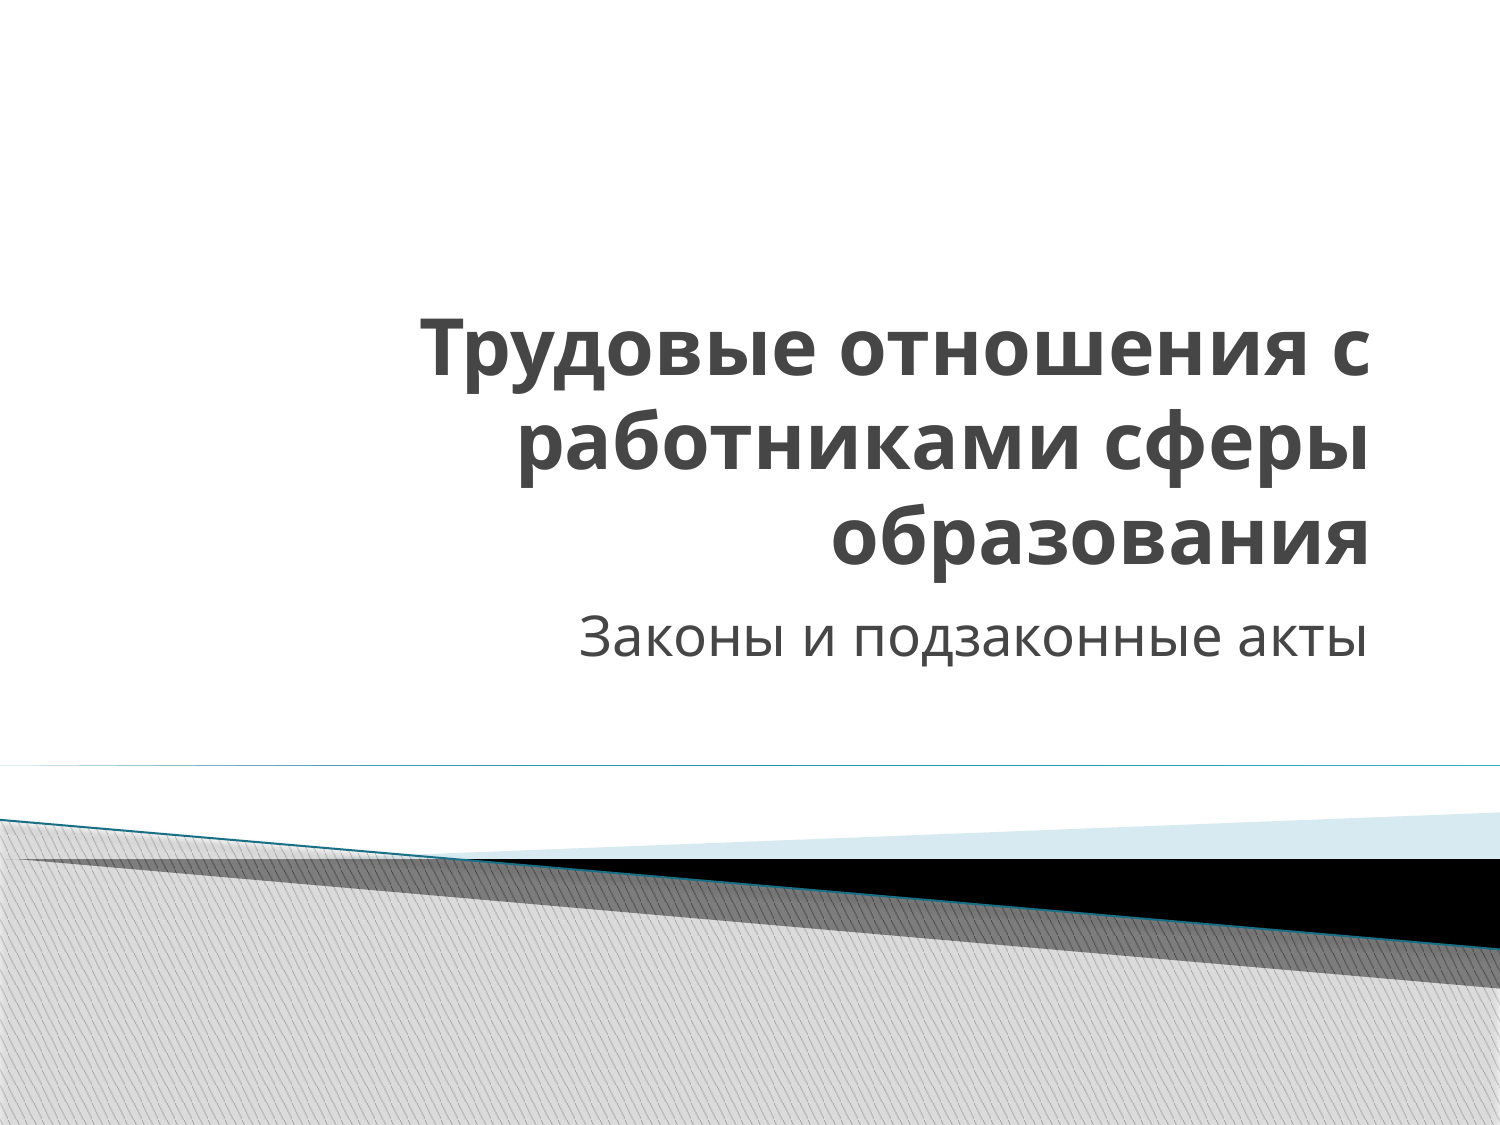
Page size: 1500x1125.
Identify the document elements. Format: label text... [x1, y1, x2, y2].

title Трудовые отношения с работниками сферы образования [112, 287, 1388, 588]
subtitle Законы и подзаконные акты [112, 592, 1388, 790]
picture [5, 859, 1500, 989]
